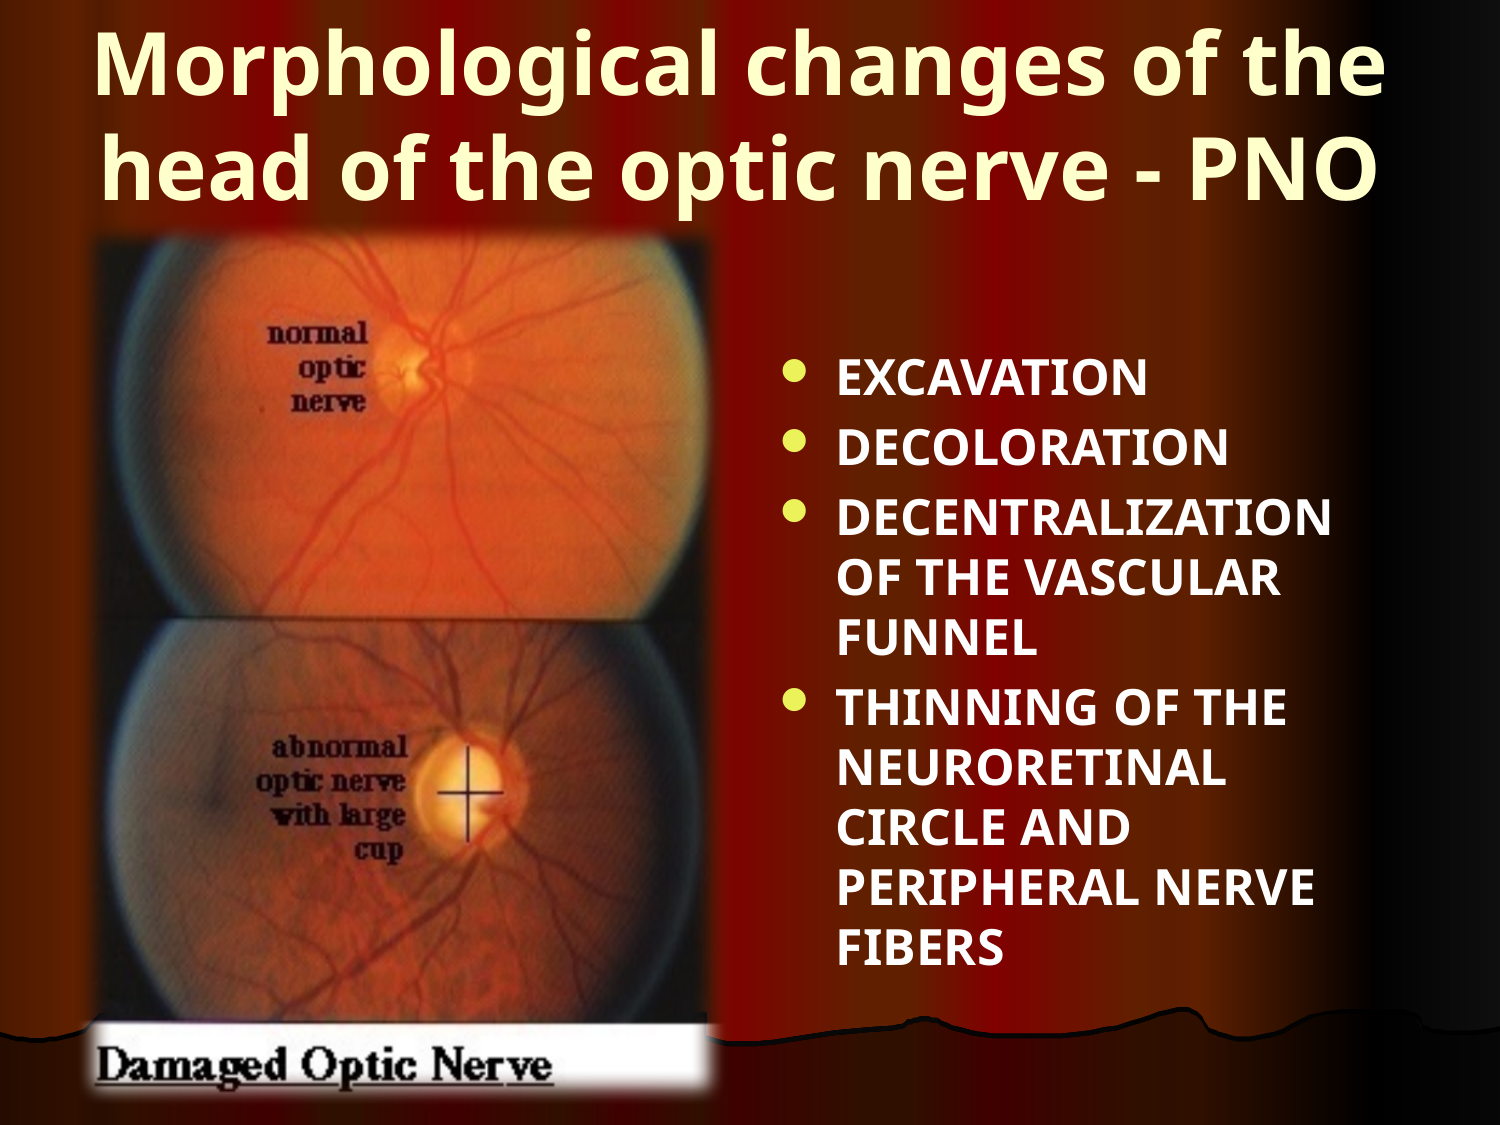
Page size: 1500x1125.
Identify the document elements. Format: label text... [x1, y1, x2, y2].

picture [76, 219, 727, 1107]
title Morphological changes of the head of the optic nerve - PNO [52, 18, 1428, 207]
list EXCAVATION DECOLORATION DECENTRALIZATION OF THE VASCULAR FUNNEL THINNING OF THE NEURORETINAL CIRCLE AND PERIPHERAL NERVE FIBERS [764, 337, 1428, 1082]
